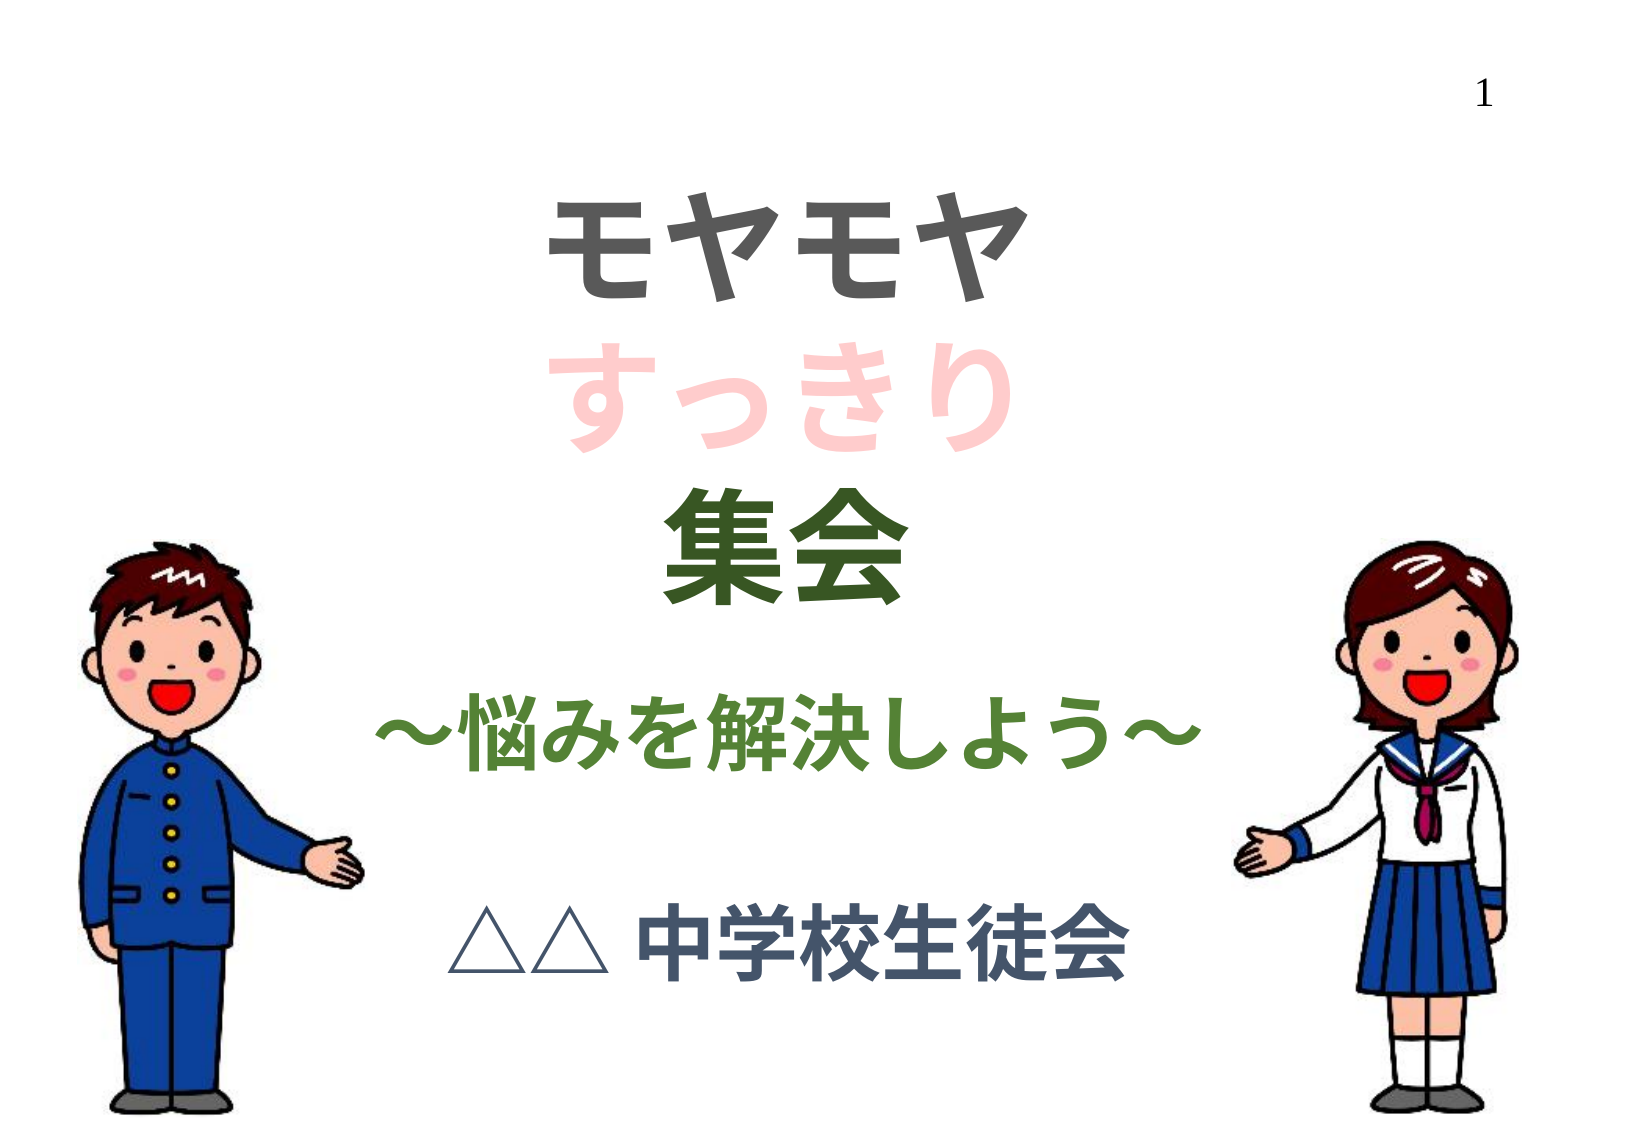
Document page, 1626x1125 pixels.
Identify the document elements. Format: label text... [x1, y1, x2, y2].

picture [77, 539, 368, 1118]
text_box ～悩みを解決しよう～ △△中学校生徒会 [368, 673, 1230, 1043]
slide_number 1 [1144, 59, 1510, 120]
text_box モヤモヤ すっきり 集会 [77, 162, 1495, 627]
picture [1230, 538, 1522, 1117]
